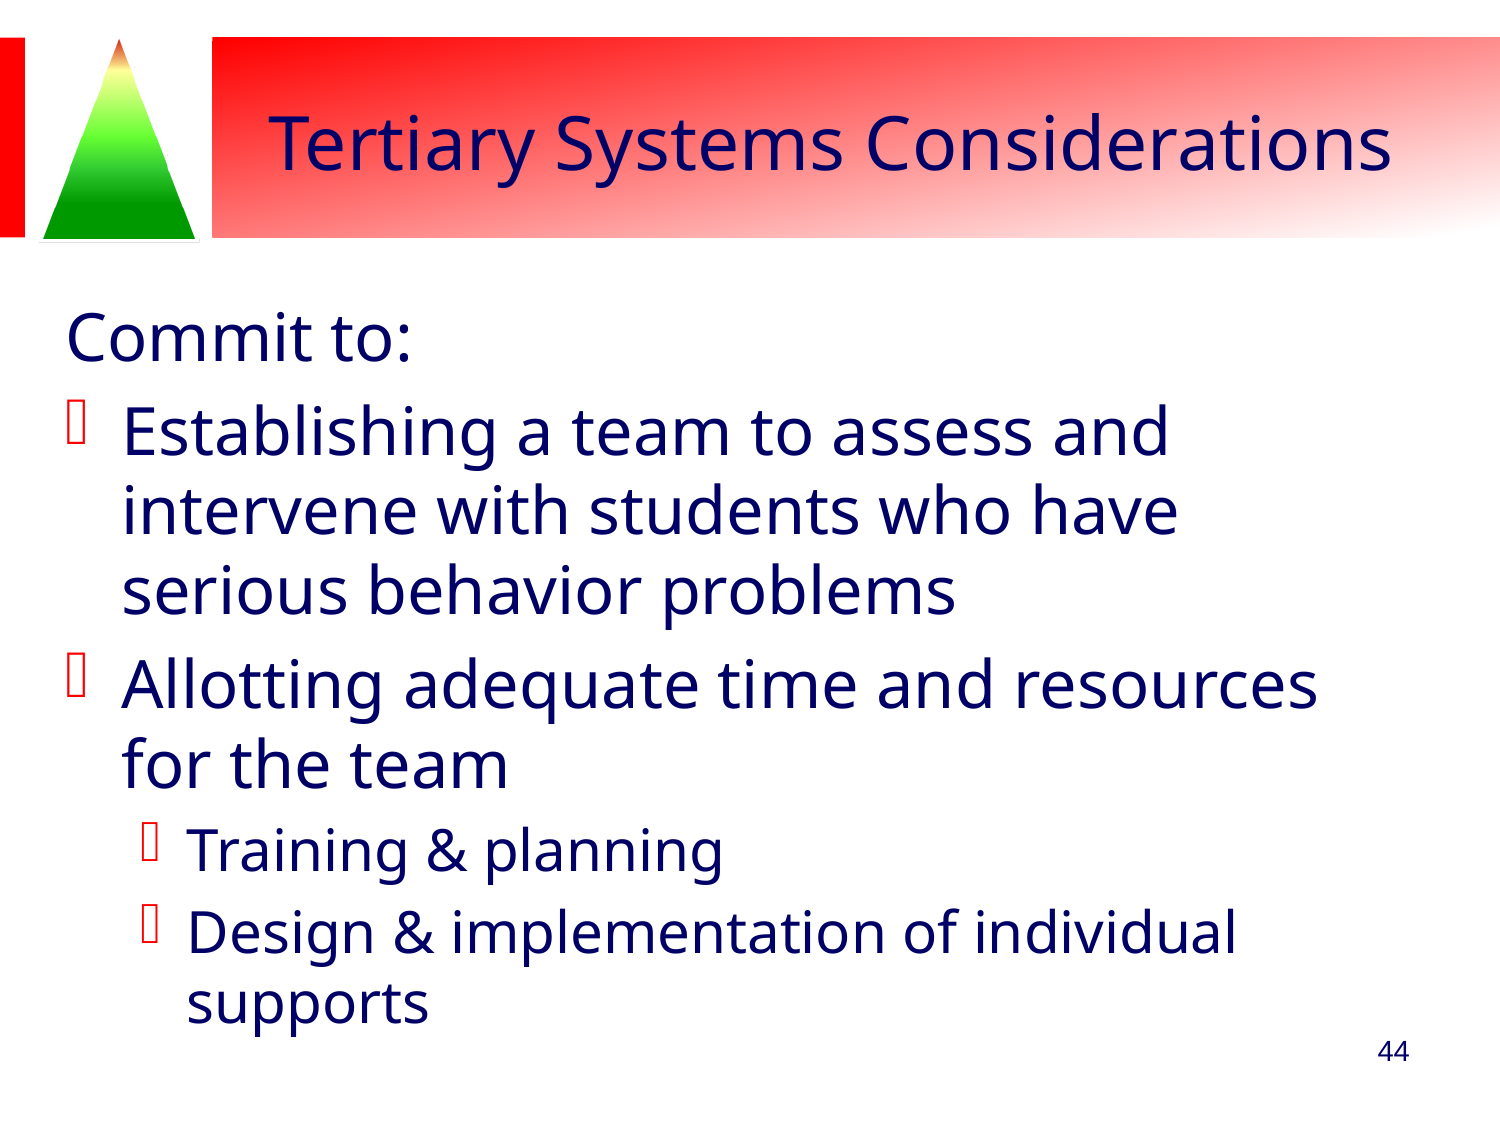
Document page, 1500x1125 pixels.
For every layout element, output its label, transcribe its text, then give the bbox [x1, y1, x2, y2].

title Tertiary Systems Considerations [237, 37, 1426, 243]
picture [37, 30, 200, 243]
slide_number 44 [1074, 1024, 1426, 1103]
list Commit to: Establishing a team to assess and intervene with students who have serious behavior problems Allotting adequate time and resources for the team Training & planning Design & implementation of individual supports [49, 287, 1426, 1006]
